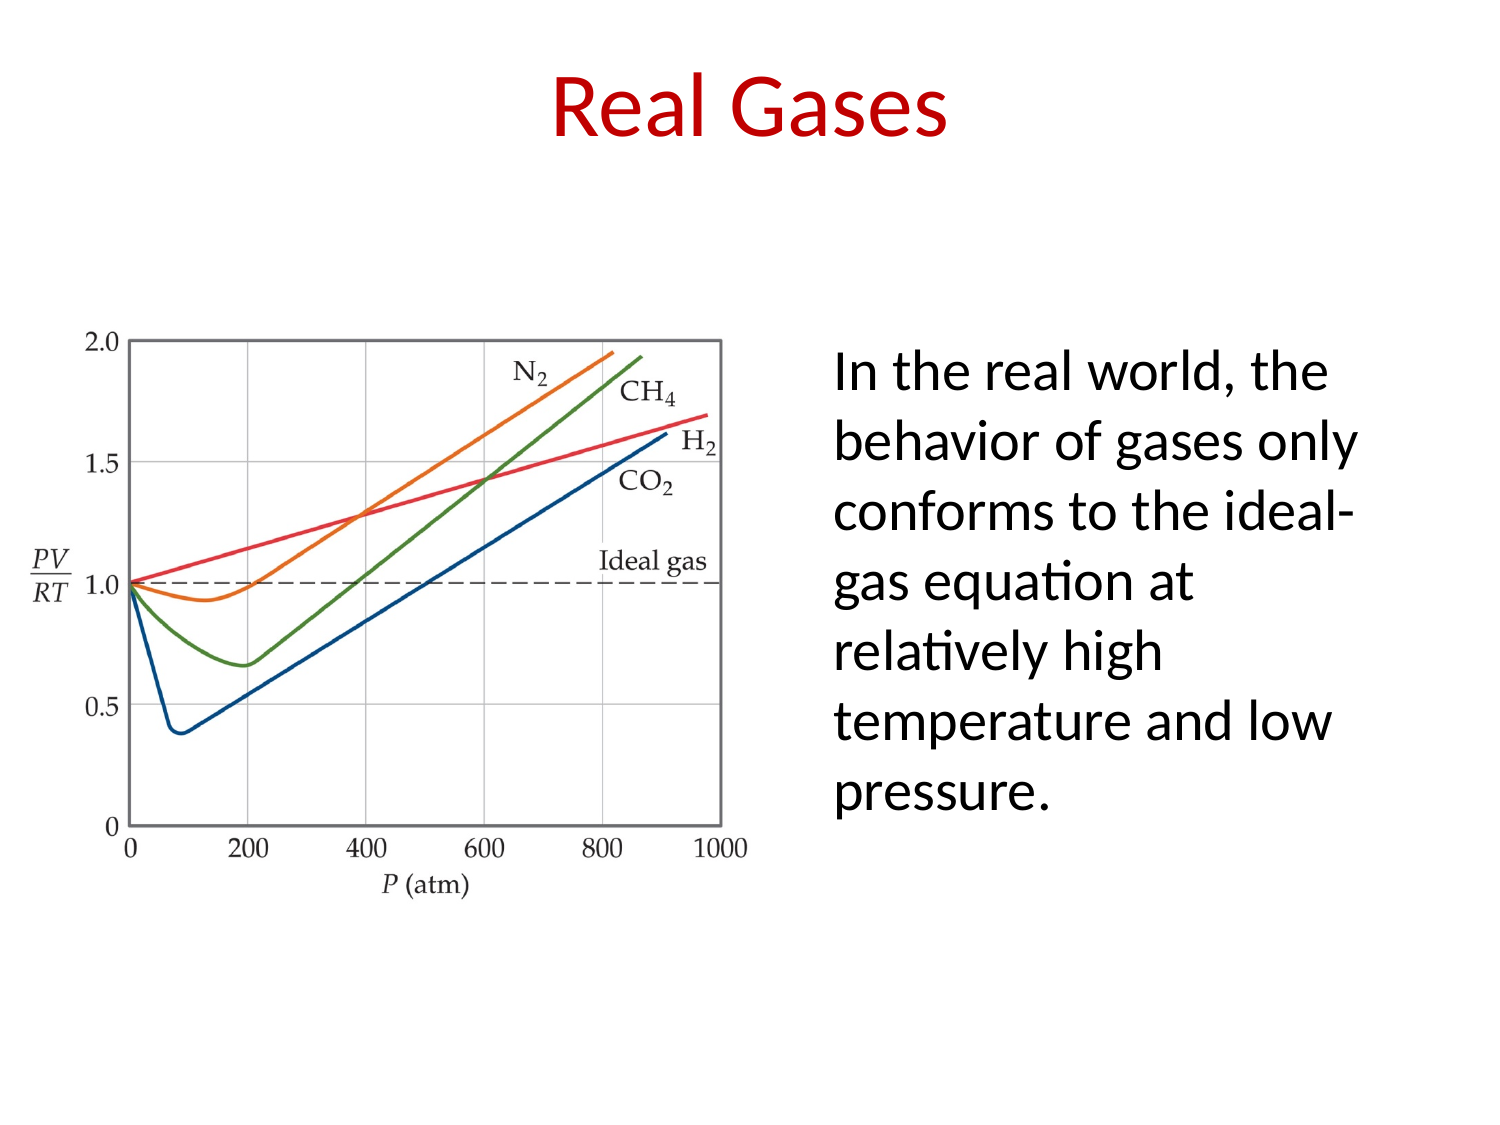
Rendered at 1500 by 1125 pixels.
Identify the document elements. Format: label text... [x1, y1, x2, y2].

picture [24, 325, 753, 926]
text_box Real Gases [112, 37, 1388, 225]
text_box In the real world, the behavior of gases only conforms to the ideal-gas equation at relatively high temperature and low pressure. [762, 324, 1388, 1000]
